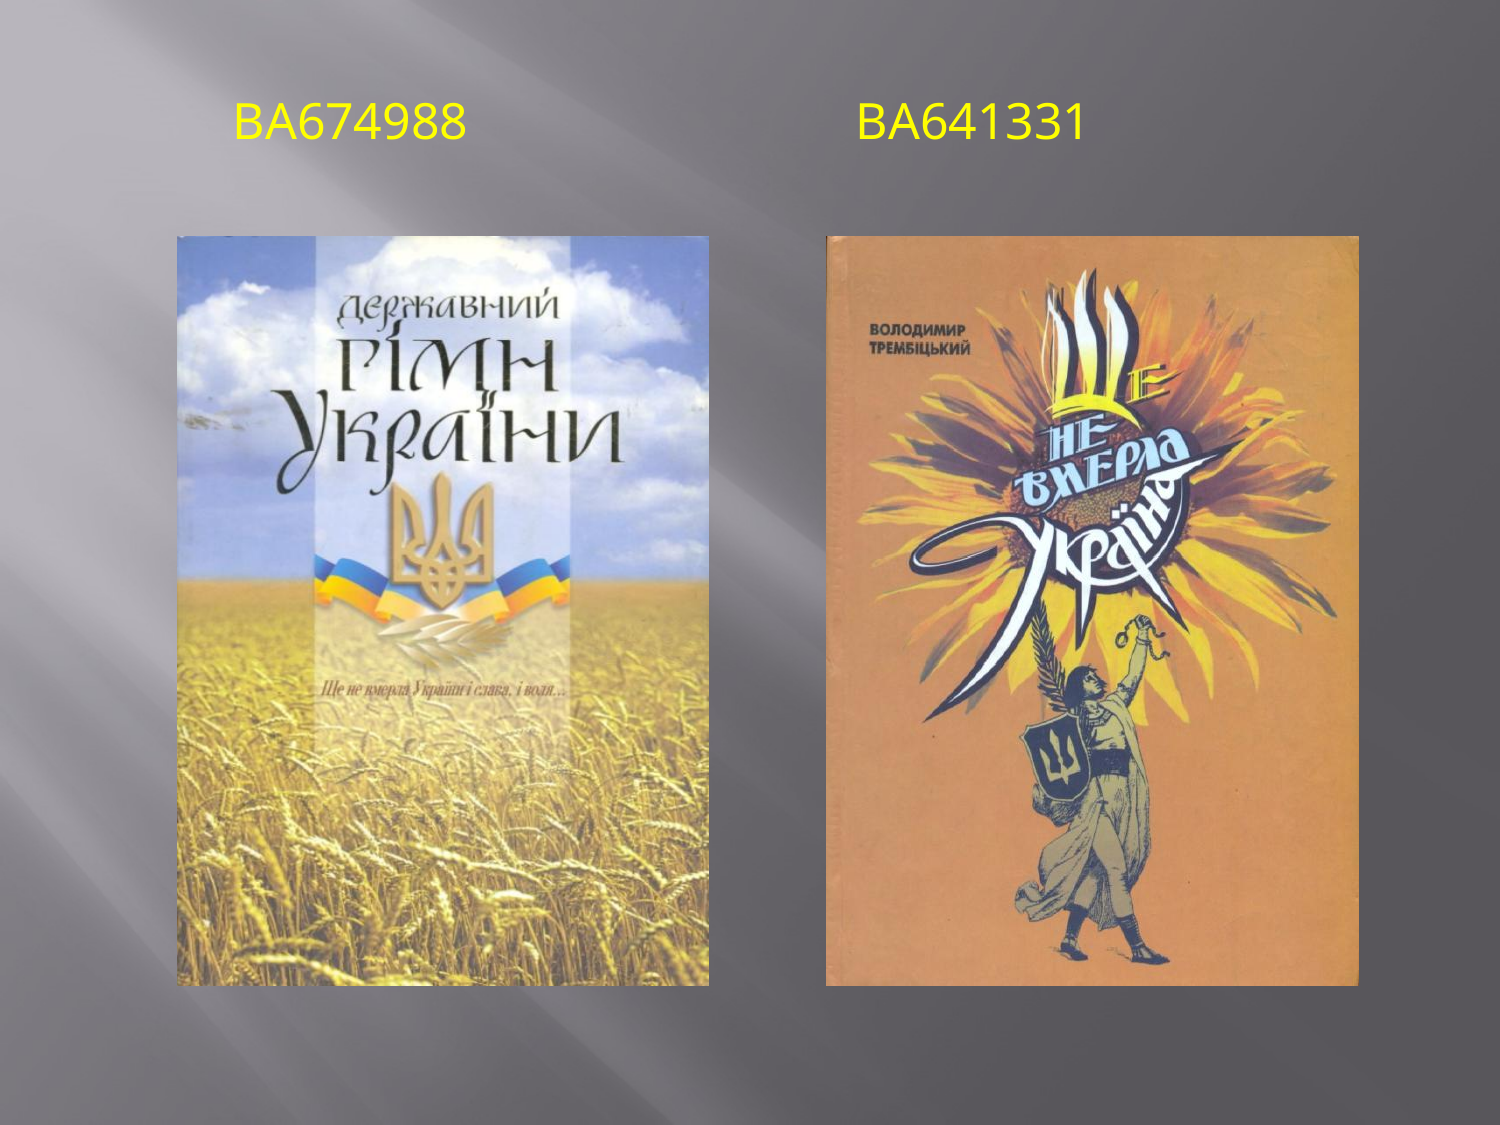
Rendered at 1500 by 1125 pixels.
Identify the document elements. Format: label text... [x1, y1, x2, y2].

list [176, 235, 709, 986]
picture [0, 0, 1500, 1125]
list ВА641331 [840, 54, 1425, 185]
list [826, 235, 1359, 986]
list ВА674988 [217, 54, 738, 185]
